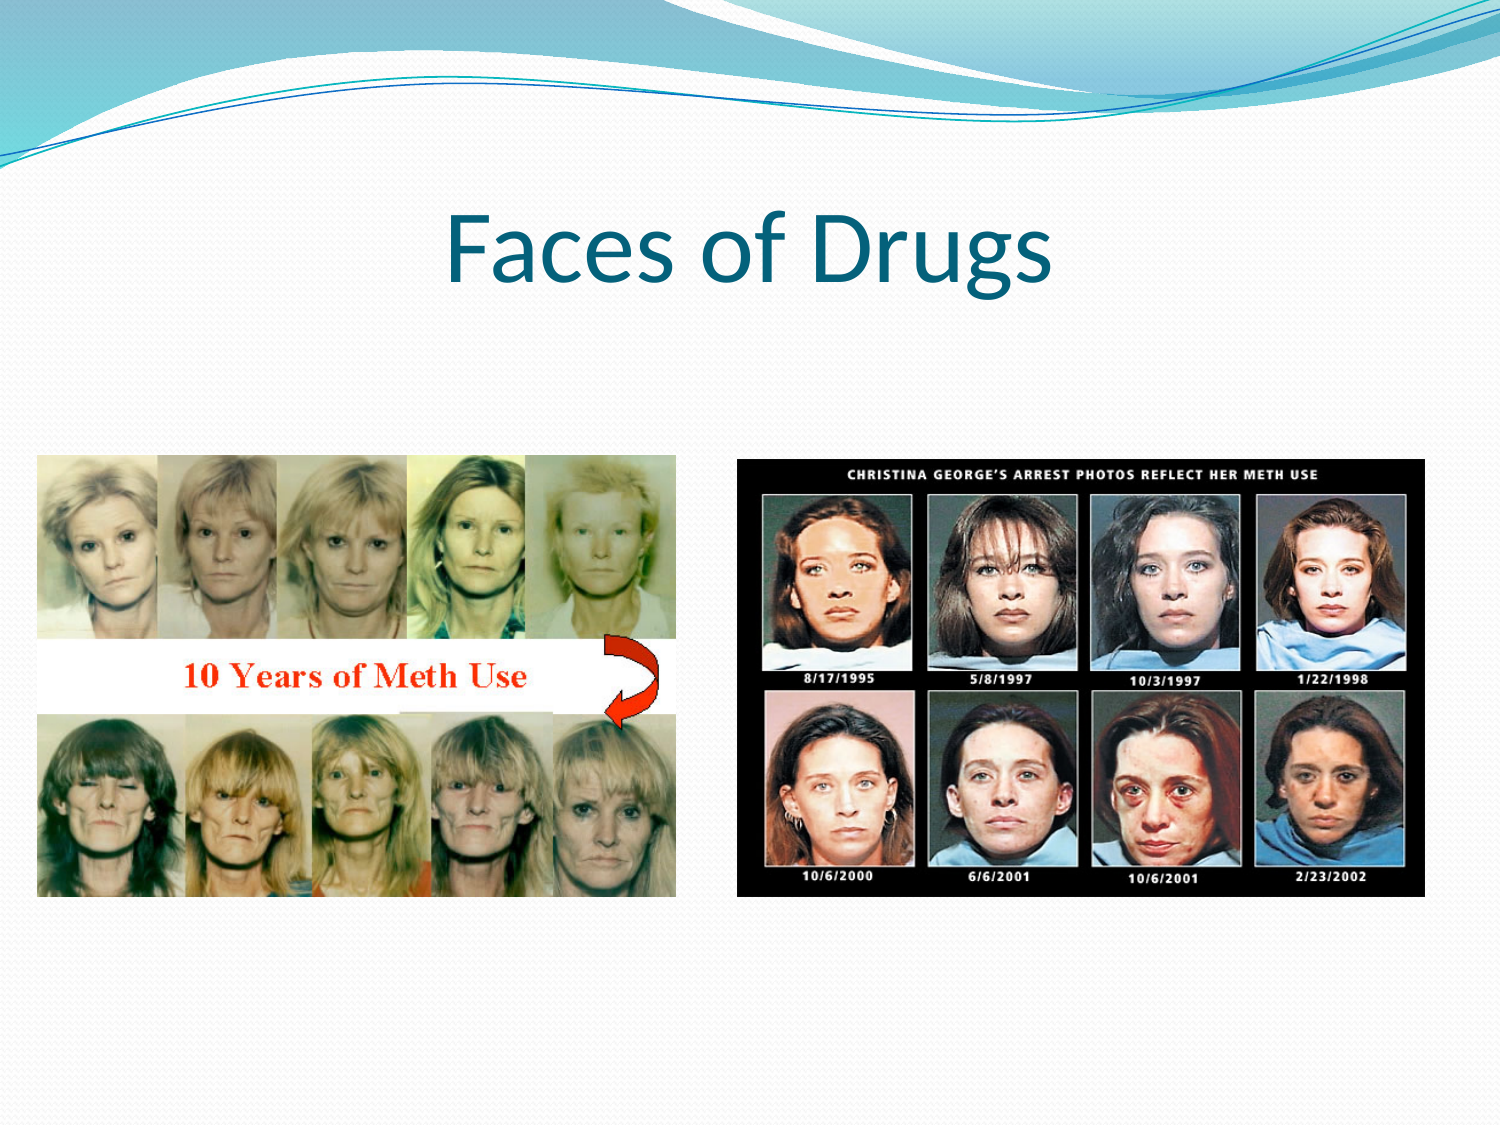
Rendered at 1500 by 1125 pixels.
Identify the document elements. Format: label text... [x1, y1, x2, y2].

picture [37, 455, 677, 898]
picture [737, 459, 1426, 898]
title Faces of Drugs [75, 115, 1425, 303]
